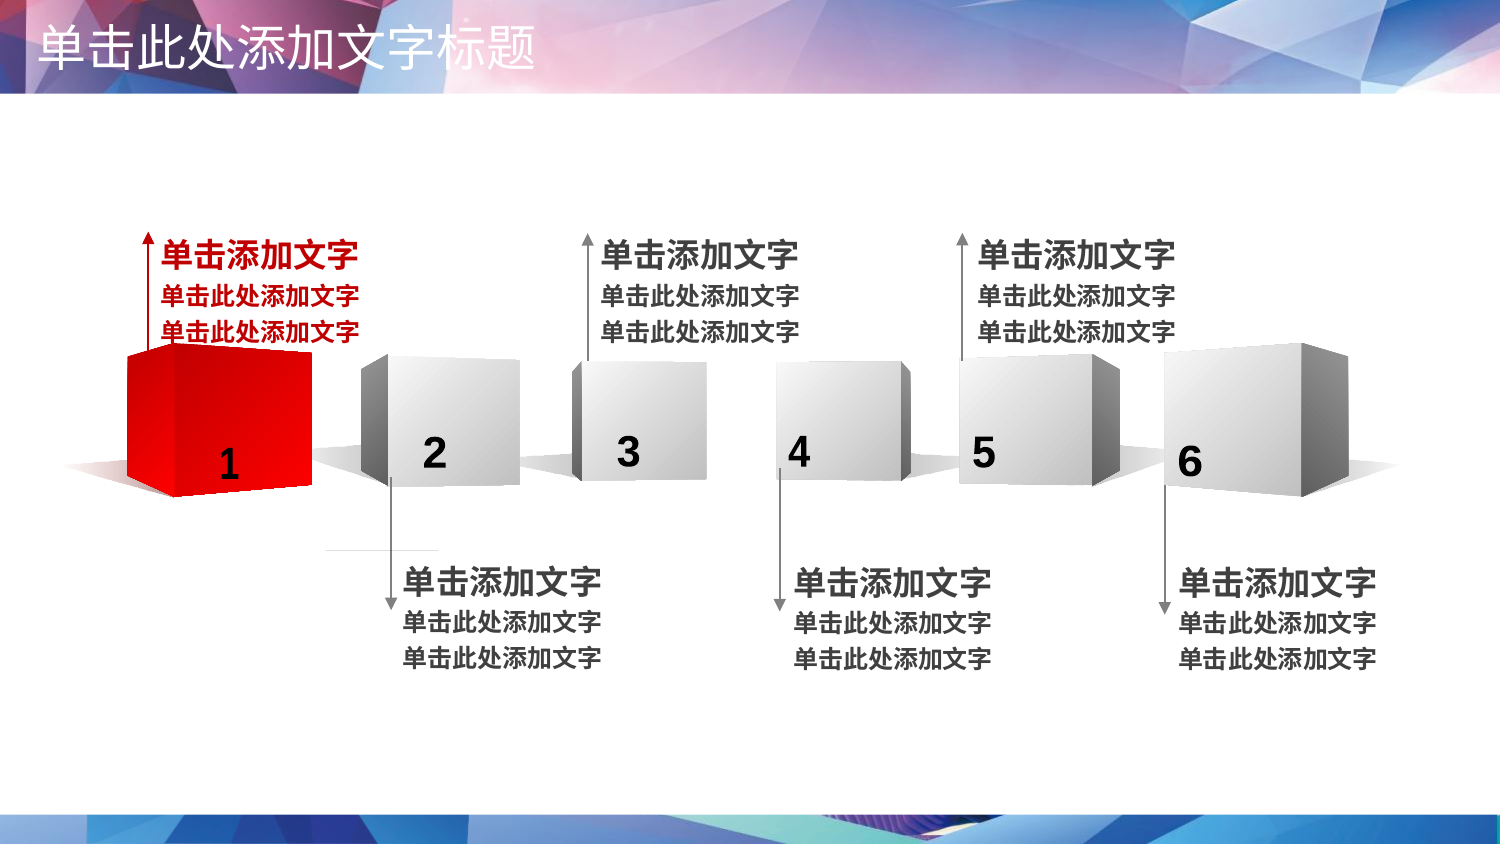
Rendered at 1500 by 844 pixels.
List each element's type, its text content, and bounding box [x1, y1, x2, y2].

text_box 单击添加文字 单击此处添加文字 单击此处添加文字 [145, 218, 380, 352]
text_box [524, 361, 707, 481]
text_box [316, 353, 520, 488]
text_box [142, 231, 155, 341]
text_box 单击添加文字 单击此处添加文字 单击此处添加文字 [778, 546, 1012, 681]
text_box [956, 232, 969, 352]
text_box [384, 551, 398, 611]
text_box 单击添加文字 单击此处添加文字 单击此处添加文字 [585, 218, 820, 354]
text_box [52, 342, 312, 498]
text_box 单击添加文字 单击此处添加文字 单击此处添加文字 [1163, 546, 1397, 681]
picture [0, 815, 1500, 844]
text_box [773, 489, 786, 612]
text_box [776, 361, 954, 481]
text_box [1164, 342, 1406, 497]
text_box 单击添加文字 单击此处添加文字 单击此处添加文字 [388, 545, 622, 680]
picture [0, 0, 1500, 93]
text_box 单击添加文字 单击此处添加文字 单击此处添加文字 [962, 218, 1196, 352]
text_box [959, 353, 1159, 487]
text_box [1158, 504, 1171, 615]
text_box [581, 233, 594, 359]
